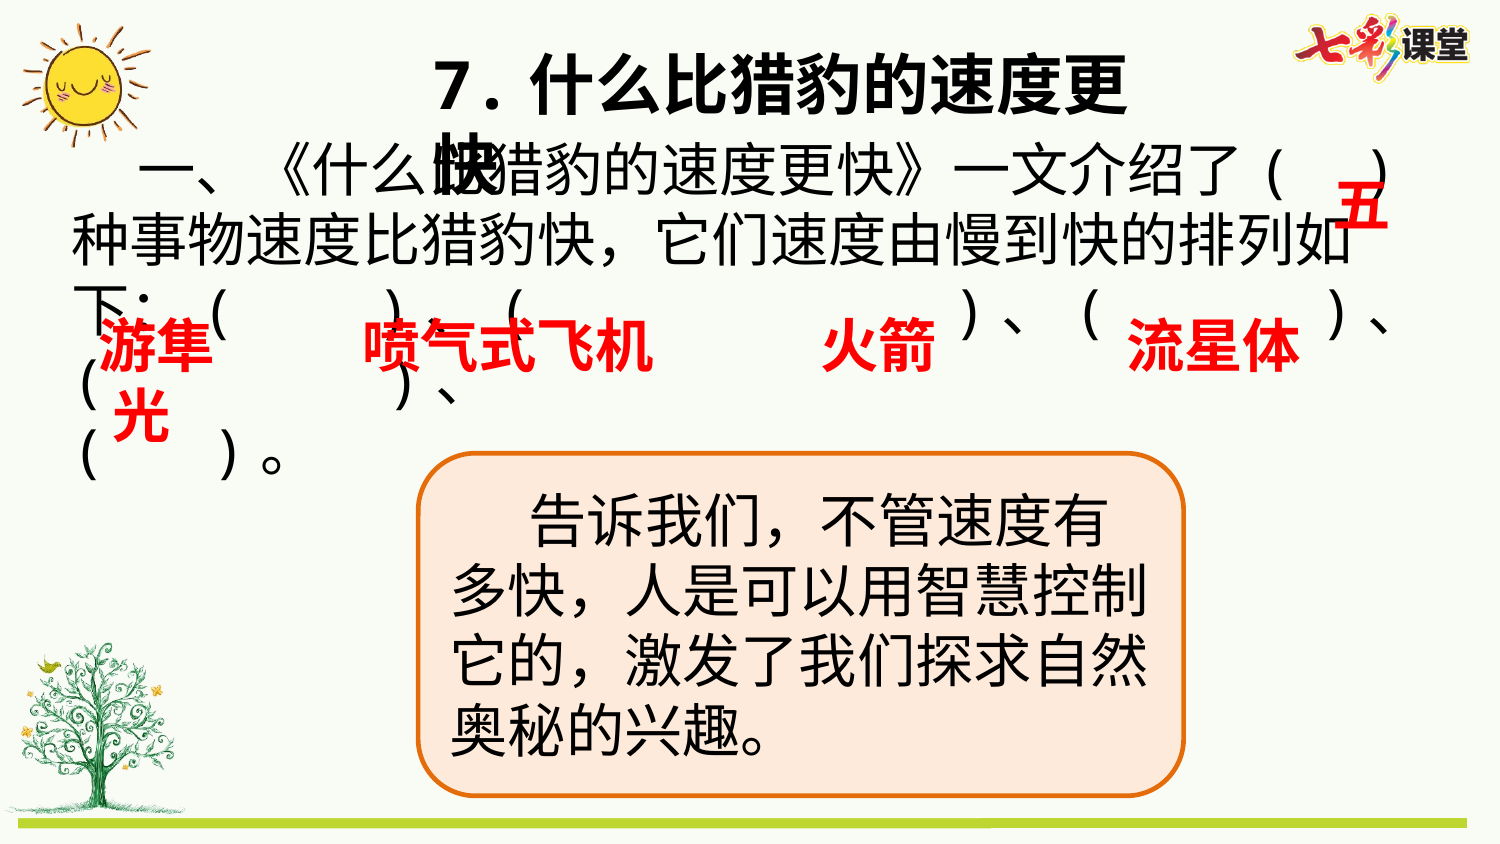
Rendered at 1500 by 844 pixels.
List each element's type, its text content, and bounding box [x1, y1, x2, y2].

text_box 7.什么比猎豹的速度更快 [418, 35, 1193, 211]
picture [0, 608, 1467, 844]
picture [0, 0, 173, 172]
text_box 游隼 [83, 301, 230, 387]
text_box 火箭 [805, 301, 952, 387]
text_box 五 [1317, 160, 1406, 246]
text_box 告诉我们，不管速度有多快，人是可以用智慧控制它的，激发了我们探求自然奥秘的兴趣。 [416, 451, 1185, 798]
text_box 流星体 [1111, 301, 1317, 387]
text_box 喷气式飞机 [347, 301, 669, 387]
text_box 光 [97, 371, 186, 457]
picture [1291, 9, 1472, 87]
text_box 一、《什么比猎豹的速度更快》一文介绍了( )种事物速度比猎豹快，它们速度由慢到快的排列如下：( )、( )、( )、( )、 ( )。 [56, 125, 1447, 491]
